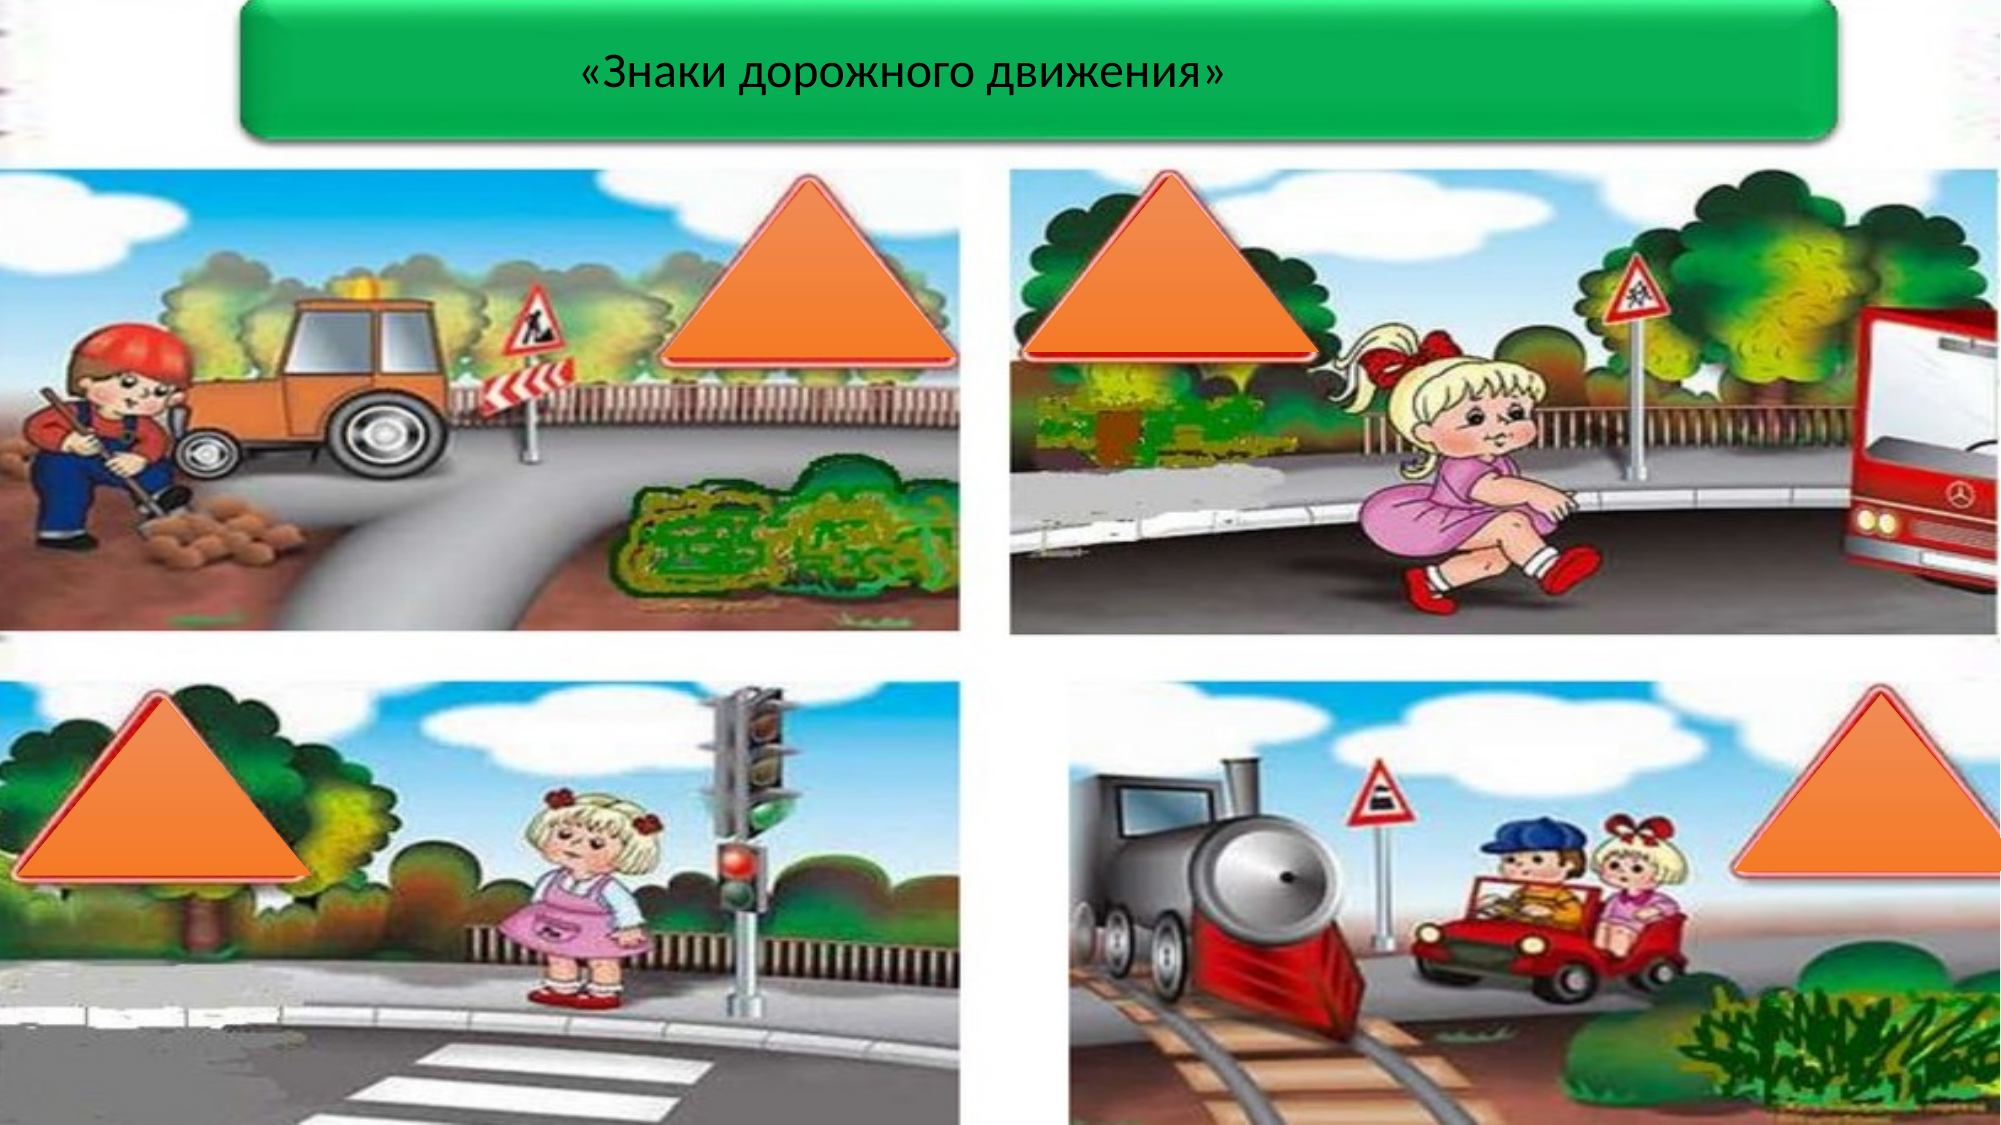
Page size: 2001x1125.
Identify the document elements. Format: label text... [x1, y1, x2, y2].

text_box «Знаки дорожного движения» [562, 30, 1349, 106]
text_box [1023, 174, 1320, 352]
picture [0, 0, 2001, 1125]
text_box [1733, 693, 2000, 872]
text_box [16, 697, 313, 876]
text_box [661, 179, 957, 358]
